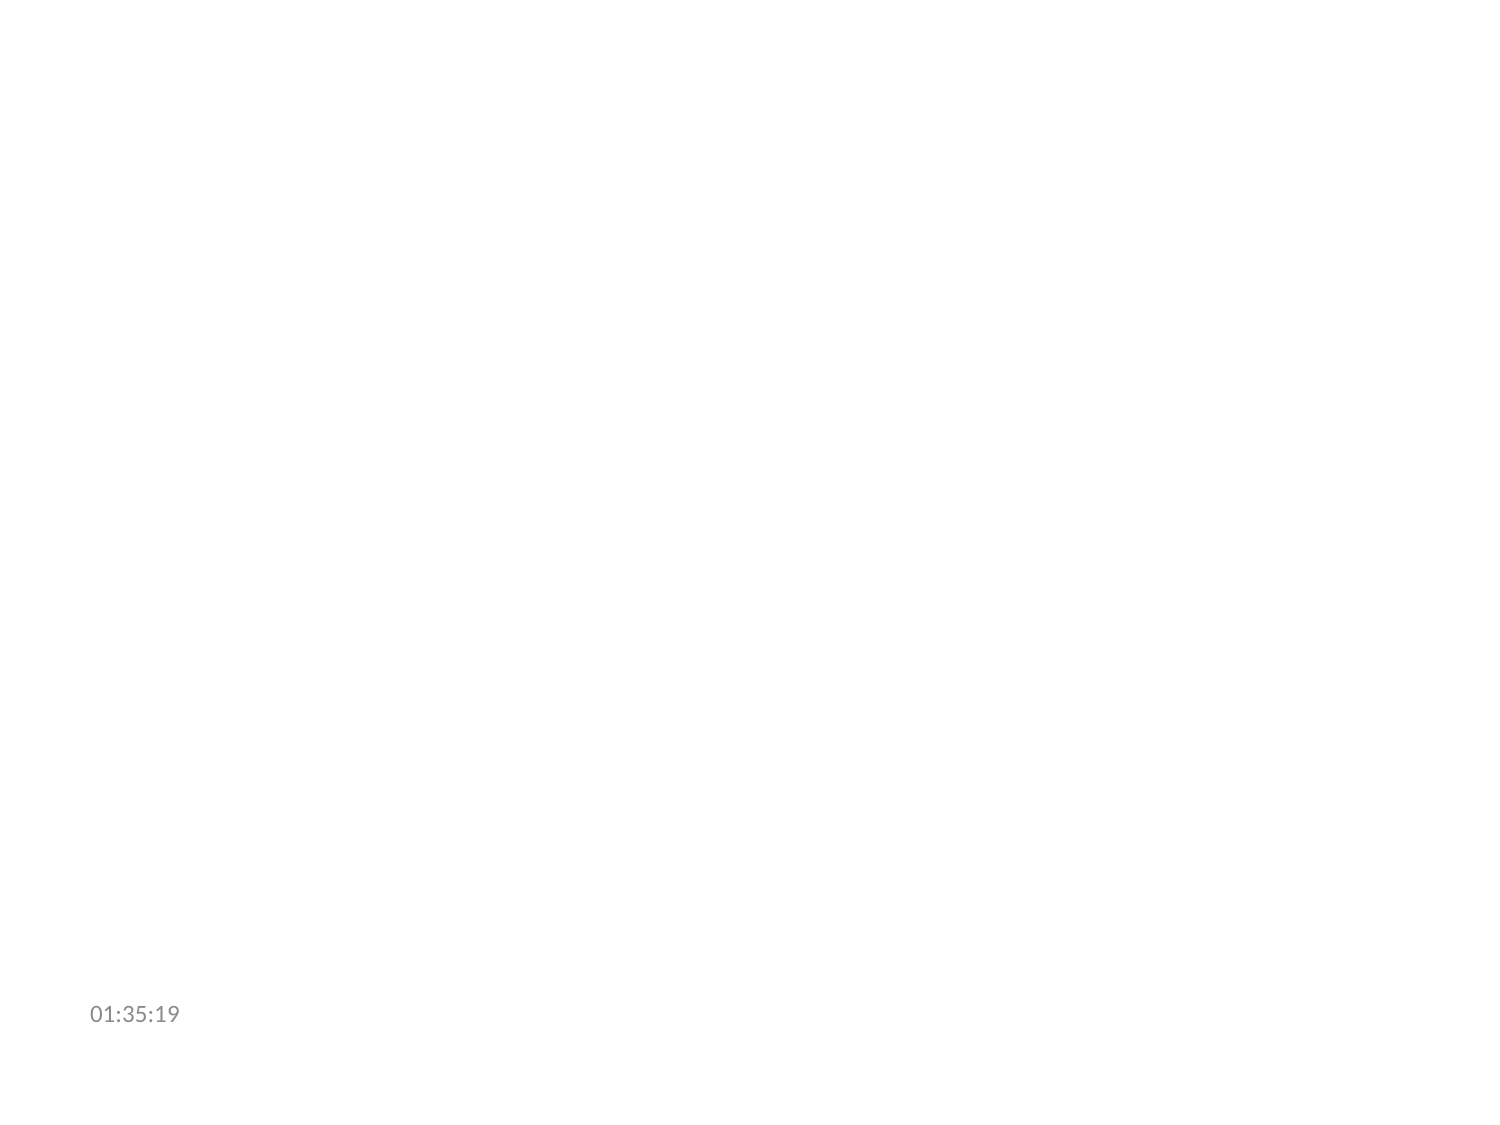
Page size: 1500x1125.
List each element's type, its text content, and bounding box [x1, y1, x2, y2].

text_box 15:35:09 [75, 982, 425, 1043]
